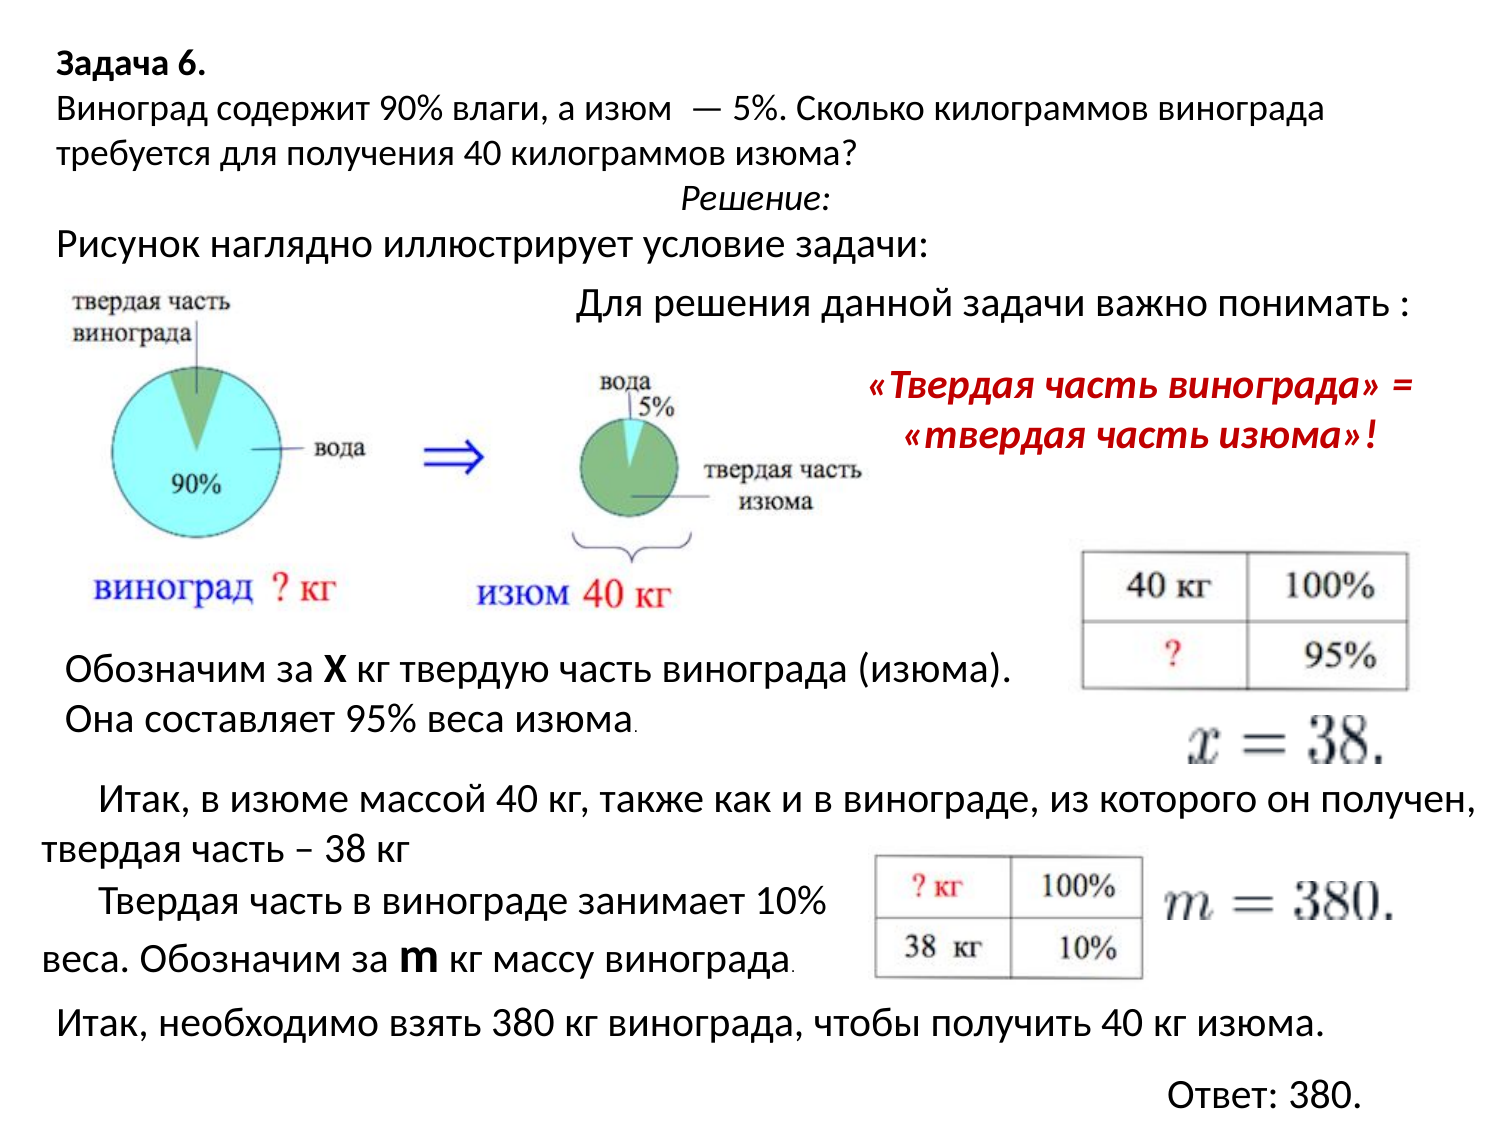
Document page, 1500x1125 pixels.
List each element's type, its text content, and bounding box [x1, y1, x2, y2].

text_box Твердая часть в винограде занимает 10% веса. Обозначим за m кг массу винограда. [41, 865, 862, 987]
text_box Ответ: 380. [1152, 1059, 1378, 1125]
picture [867, 845, 1152, 990]
picture [1163, 881, 1399, 920]
text_box Рисунок наглядно иллюстрирует условие задачи: [41, 208, 963, 273]
picture [40, 278, 881, 623]
text_box Обозначим за Х кг твердую часть винограда (изюма). Она составляет 95% веса изюма. [64, 633, 1093, 763]
text_box Итак, необходимо взять 380 кг винограда, чтобы получить 40 кг изюма. [41, 987, 1377, 1053]
text_box Задача 6. Виноград содержит 90% влаги, а изюм — 5%. Сколько килограммов винограда требуется для получения 40 килограммов изюма? Решение: [41, 30, 1471, 226]
picture [1068, 538, 1425, 707]
picture [1186, 715, 1389, 764]
text_box Итак, в изюме массой 40 кг, также как и в винограде, из которого он получен, твердая часть – 38 кг [41, 763, 1500, 893]
text_box «Твердая часть винограда» = «твердая часть изюма»! [885, 349, 1459, 465]
text_box Для решения данной задачи важно понимать : [561, 267, 1465, 332]
